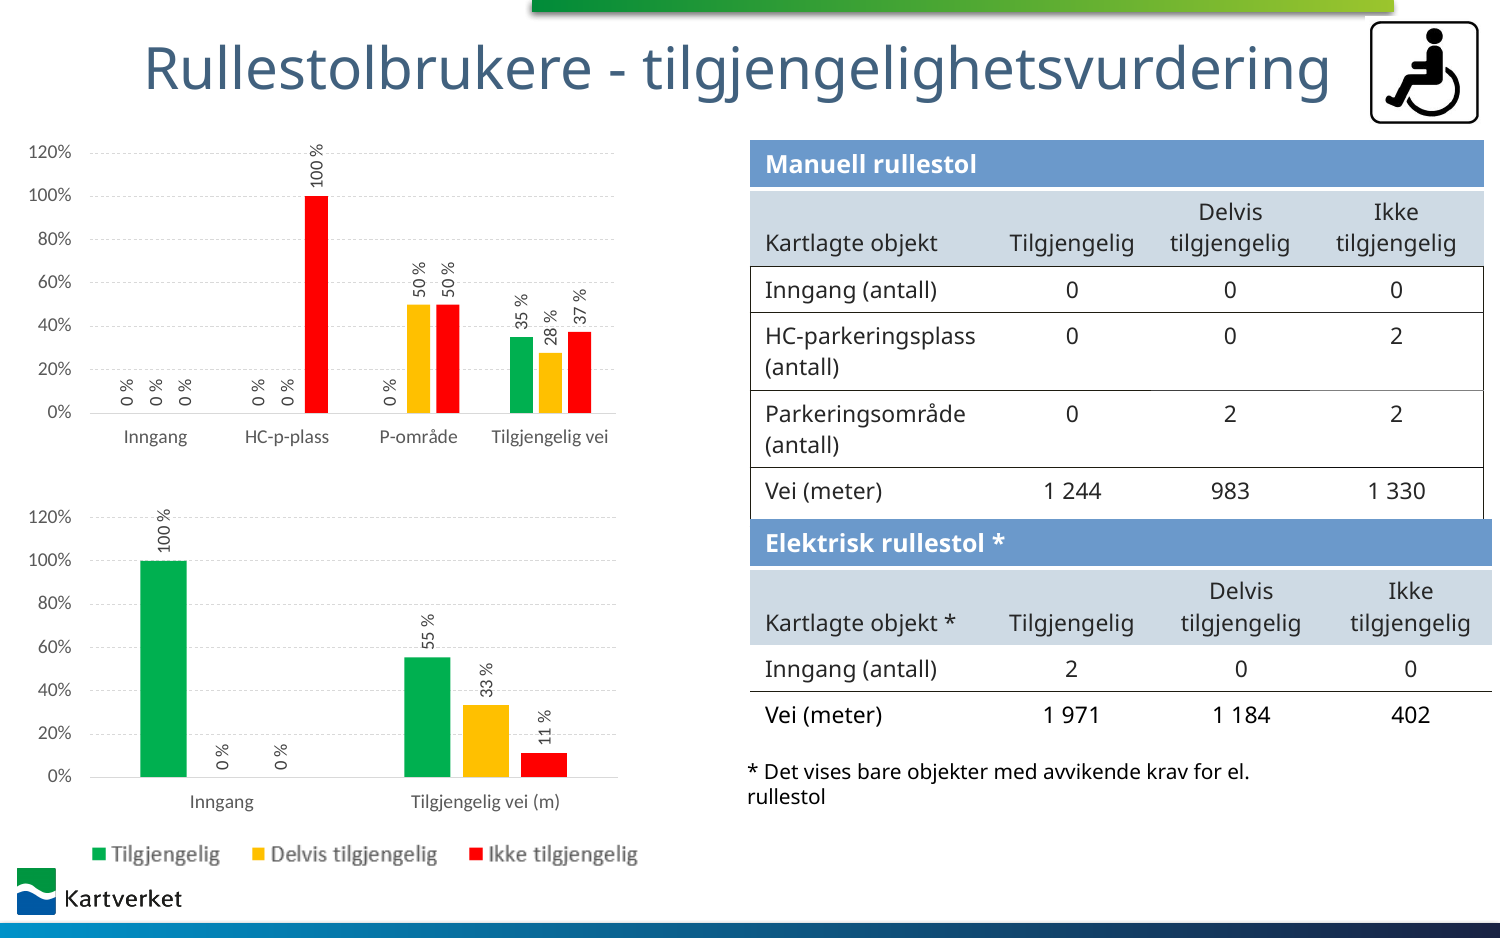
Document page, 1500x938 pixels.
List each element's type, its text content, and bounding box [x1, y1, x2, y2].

picture [86, 838, 643, 870]
table_cell 0 [994, 313, 1151, 390]
table_cell 0 [1153, 645, 1330, 691]
table_cell Kartlagte objekt * [750, 570, 991, 645]
table_cell Parkeringsområde (antall) [751, 391, 994, 467]
table_cell 402 [1330, 692, 1492, 738]
table_cell 0 [1310, 267, 1483, 312]
table_cell Ikke tilgjengelig [1330, 570, 1492, 645]
picture [20, 499, 630, 822]
table_cell Tilgjengelig [991, 570, 1153, 645]
text_box * Det vises bare objekter med avvikende krav for el. rullestol [732, 751, 1317, 816]
table_header Elektrisk rullestol * [750, 519, 1492, 566]
table_cell HC-parkeringsplass (antall) [751, 313, 994, 390]
table_cell 2 [1151, 391, 1310, 467]
table_cell 0 [1151, 267, 1310, 312]
table_cell 2 [991, 645, 1153, 691]
table_cell Inngang (antall) [750, 645, 991, 691]
table_cell Delvis tilgjengelig [1153, 570, 1330, 645]
table_cell 0 [1151, 313, 1310, 390]
table_header Manuell rullestol [750, 140, 1484, 187]
table_cell Ikke tilgjengelig [1310, 191, 1484, 266]
table_cell 2 [1310, 313, 1483, 390]
table_cell Tilgjengelig [994, 191, 1151, 266]
table_cell 1 971 [991, 692, 1153, 738]
table_cell 0 [1330, 645, 1492, 691]
picture [20, 135, 629, 457]
table_cell Vei (meter) [750, 692, 991, 738]
table_cell 2 [1310, 391, 1483, 467]
table_cell Inngang (antall) [751, 267, 994, 312]
table_cell 0 [994, 391, 1151, 467]
table_cell 1 184 [1153, 692, 1330, 738]
table_cell 983 [1151, 468, 1310, 519]
table_cell 1 244 [994, 468, 1151, 519]
table_cell Kartlagte objekt [750, 191, 994, 266]
table_cell 1 330 [1310, 468, 1483, 519]
table_cell 0 [994, 267, 1151, 312]
text_box Rullestolbrukere - tilgjengelighetsvurdering [39, 12, 1348, 109]
picture [1365, 16, 1484, 129]
table_cell Delvis tilgjengelig [1151, 191, 1310, 266]
table_cell Vei (meter) [751, 468, 994, 519]
